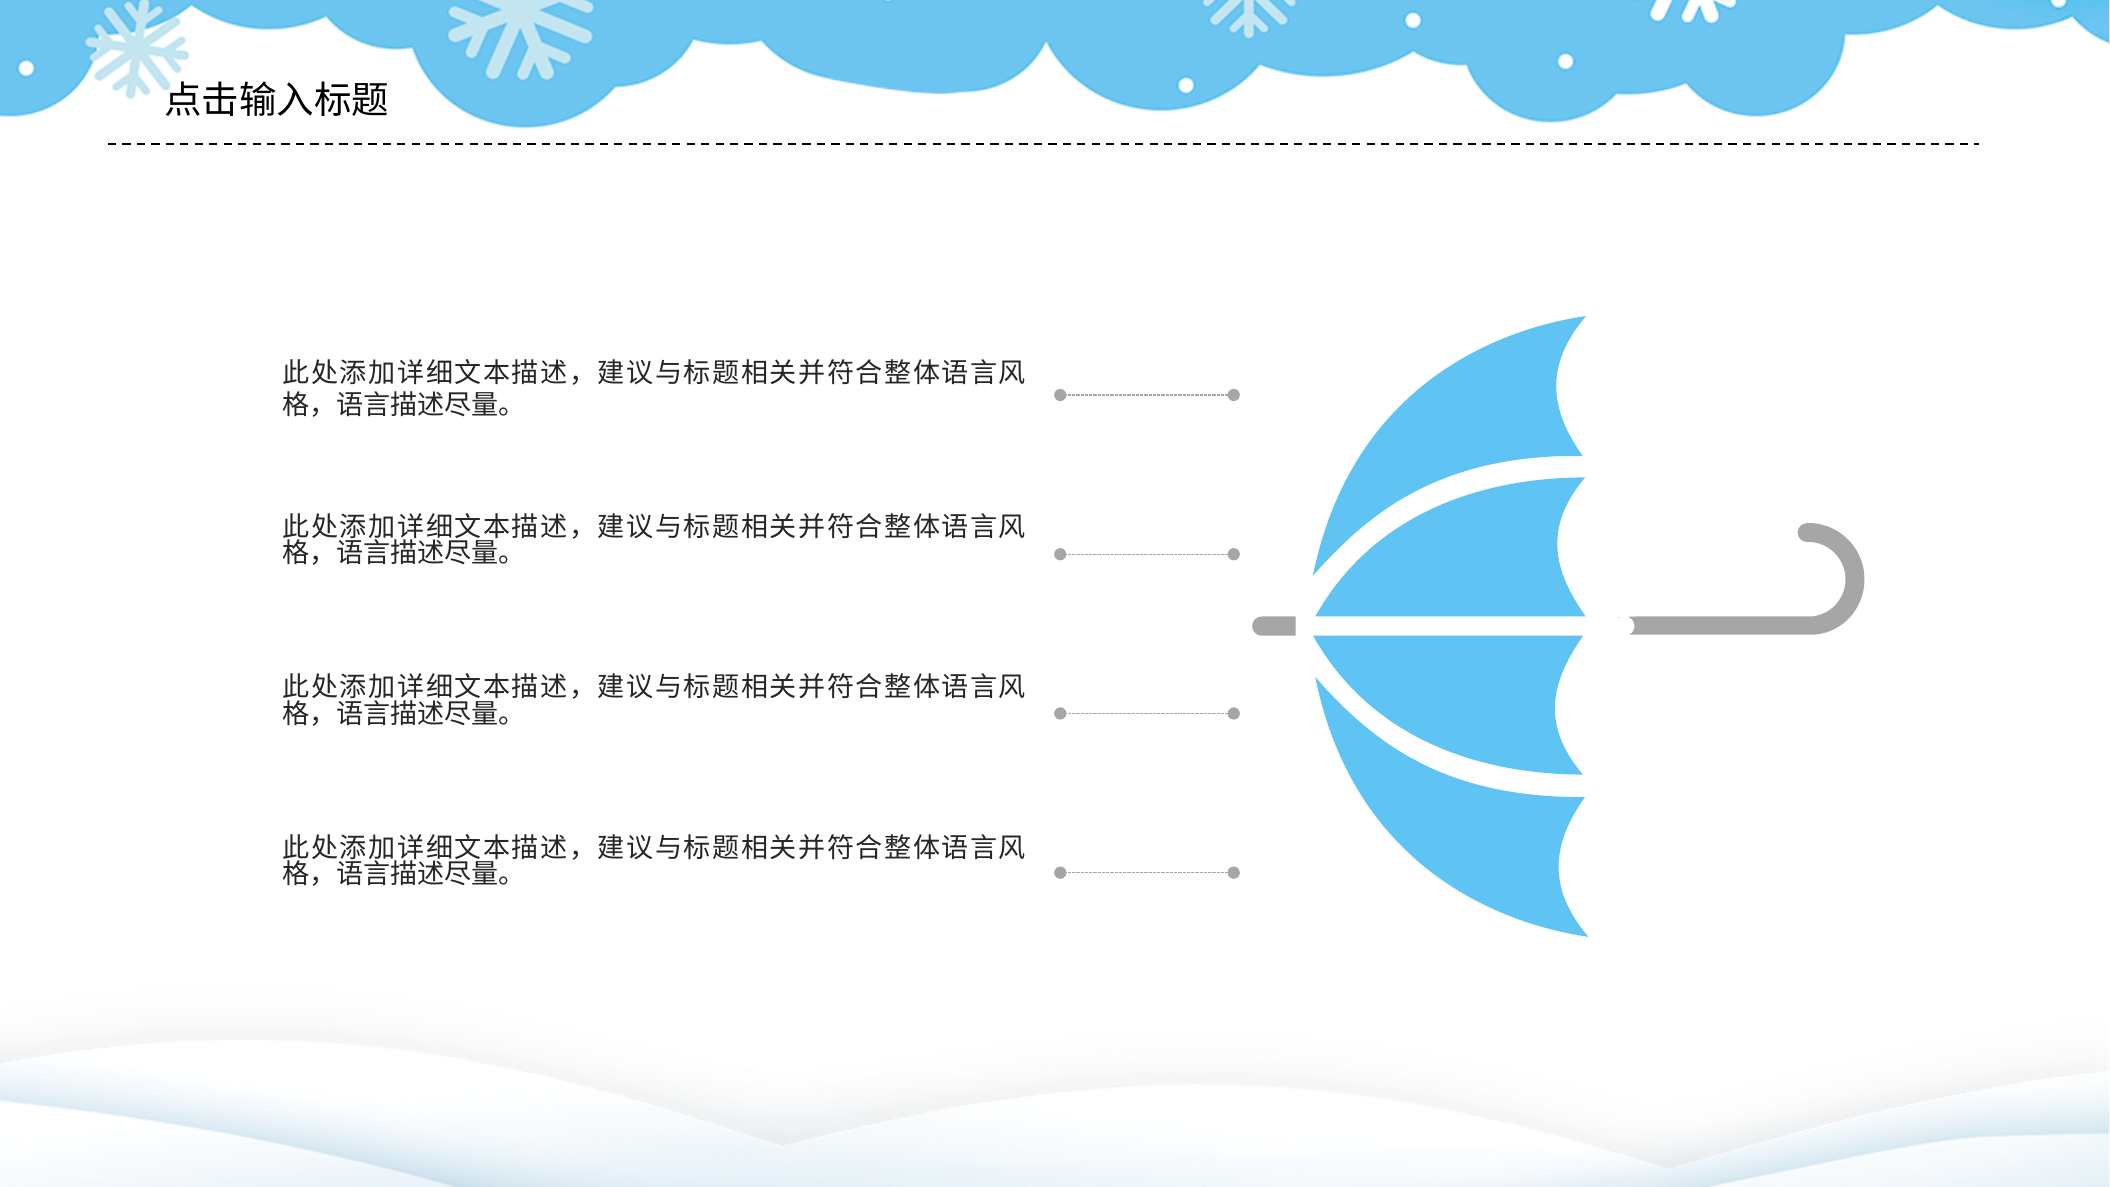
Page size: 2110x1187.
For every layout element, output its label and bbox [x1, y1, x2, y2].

picture [0, 0, 2110, 1187]
text_box [267, 315, 1865, 937]
